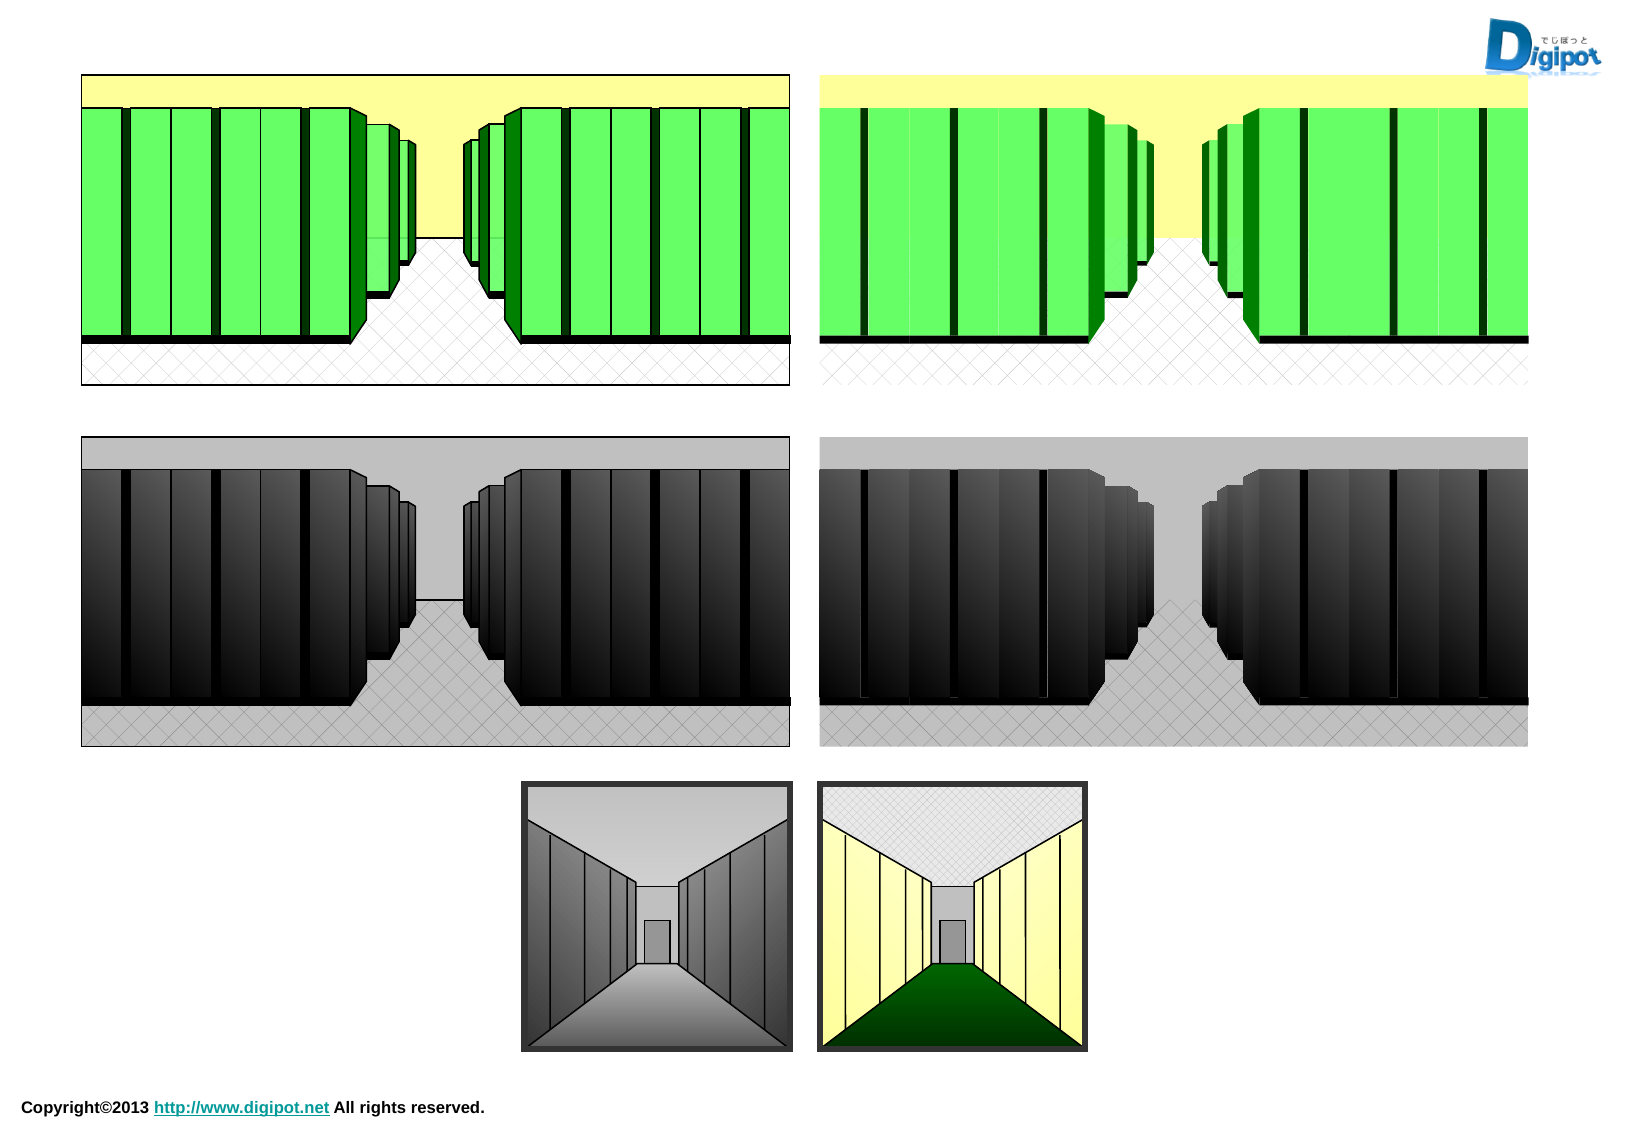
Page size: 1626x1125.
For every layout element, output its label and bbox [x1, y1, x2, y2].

text_box [819, 436, 1529, 747]
text_box [81, 74, 791, 386]
text_box [81, 436, 791, 747]
text_box [524, 783, 791, 1050]
picture [1485, 18, 1602, 82]
text_box [819, 783, 1086, 1050]
text_box [819, 74, 1529, 386]
